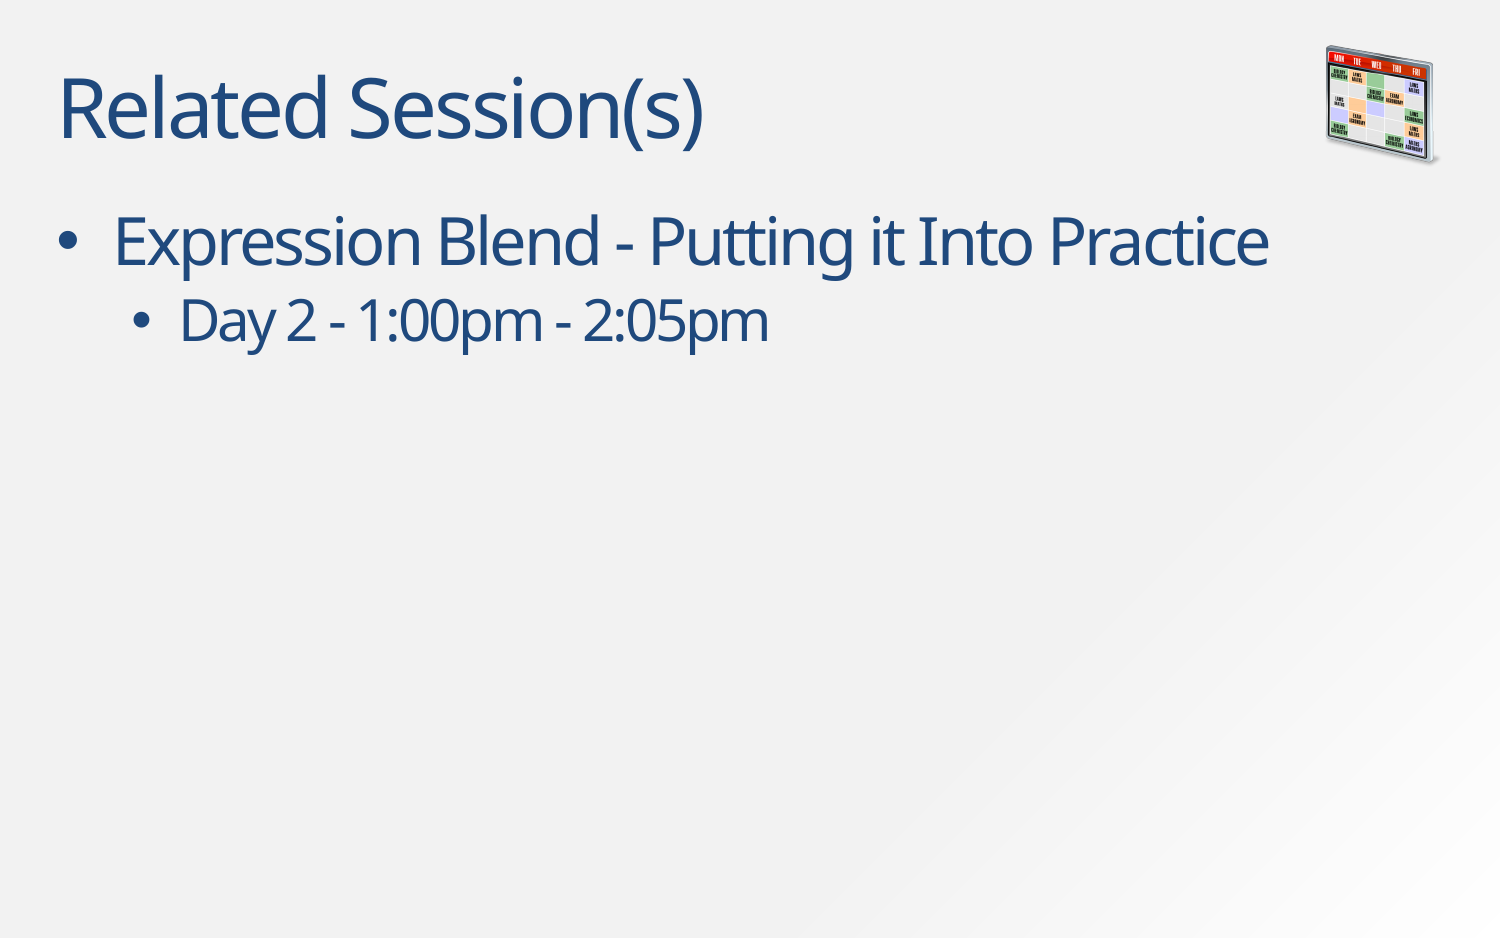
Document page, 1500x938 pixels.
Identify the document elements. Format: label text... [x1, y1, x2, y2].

list Expression Blend - Putting it Into Practice Day 2 - 1:00pm - 2:05pm [56, 207, 1444, 896]
title Related Session(s) [56, 42, 1317, 168]
picture [1318, 42, 1444, 169]
